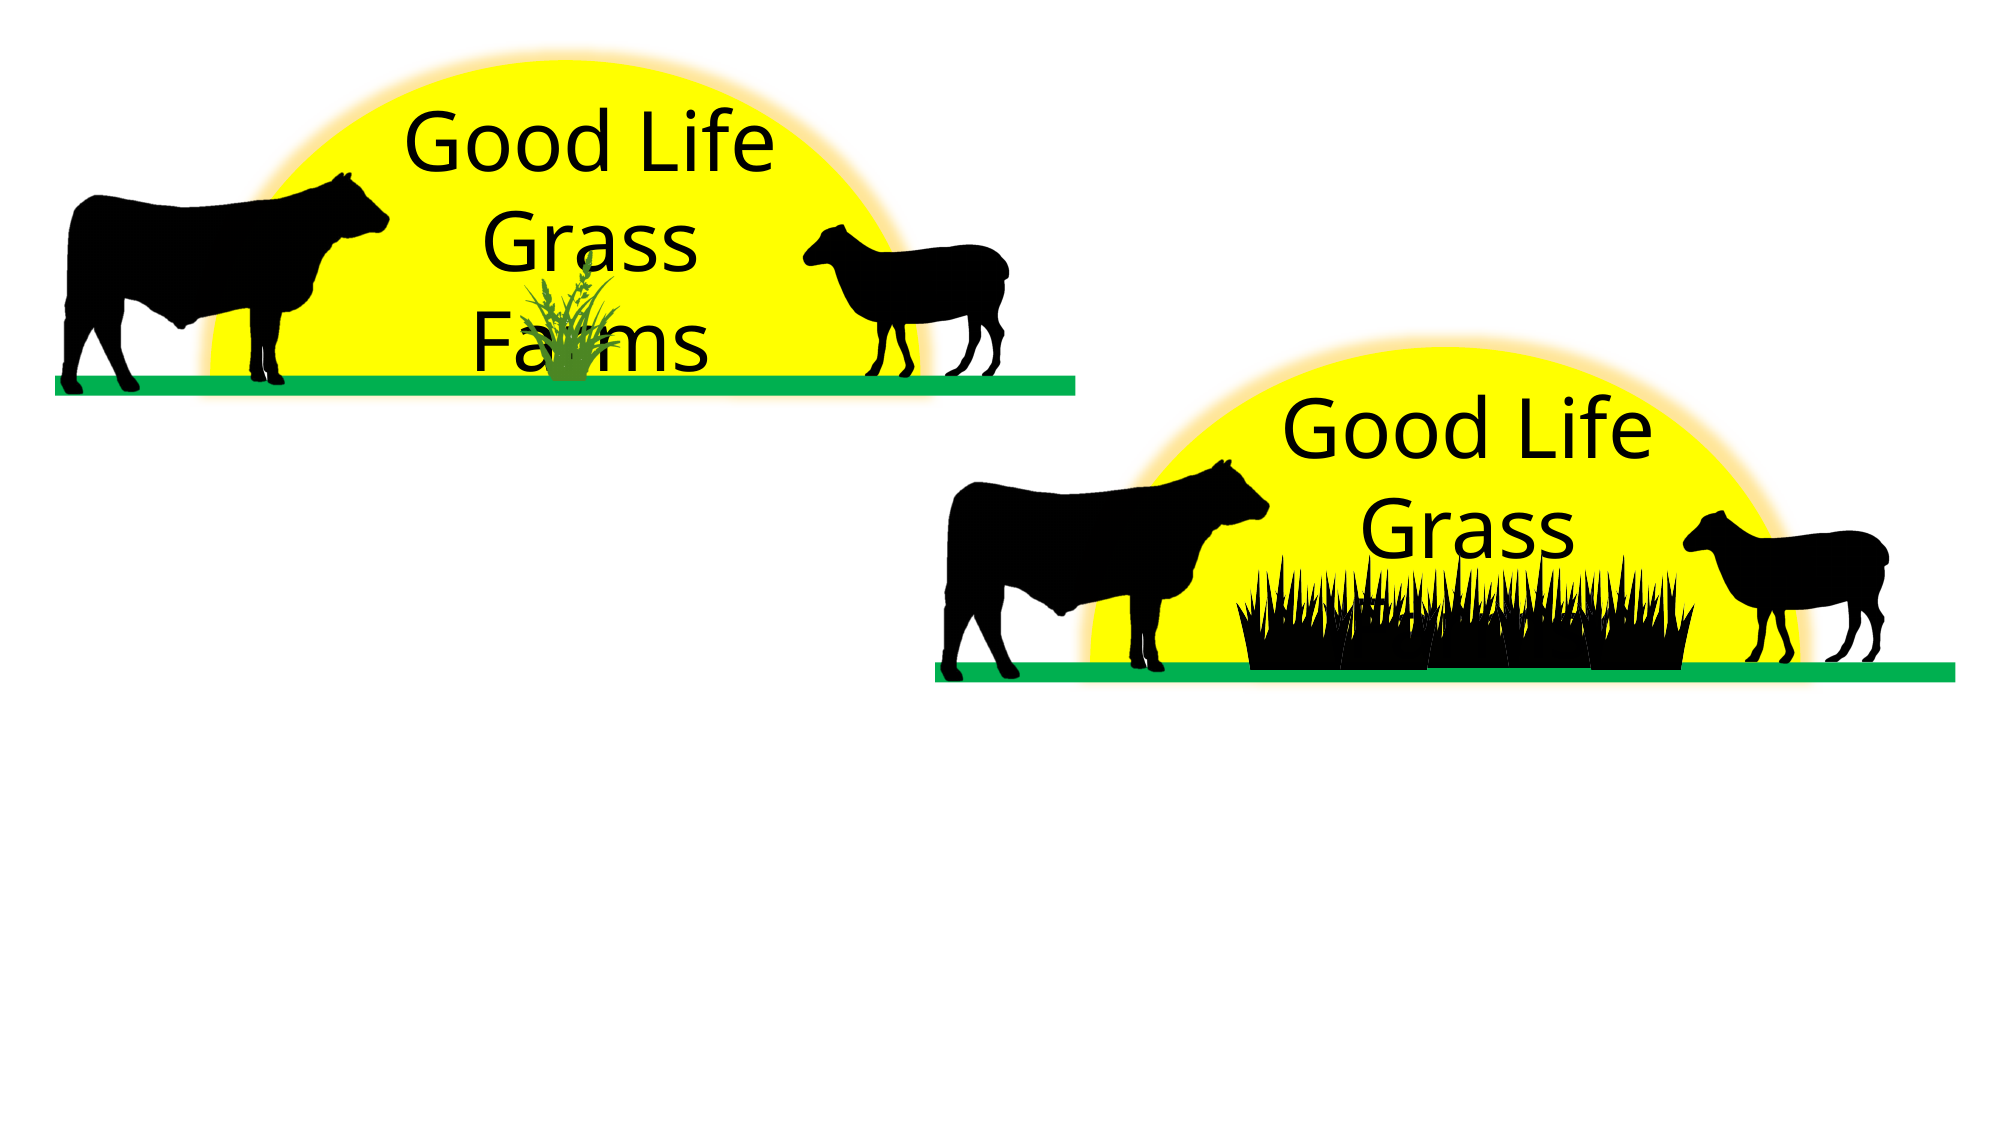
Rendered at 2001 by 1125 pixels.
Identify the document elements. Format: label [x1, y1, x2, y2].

text_box [908, 346, 1956, 978]
text_box [28, 60, 1076, 691]
